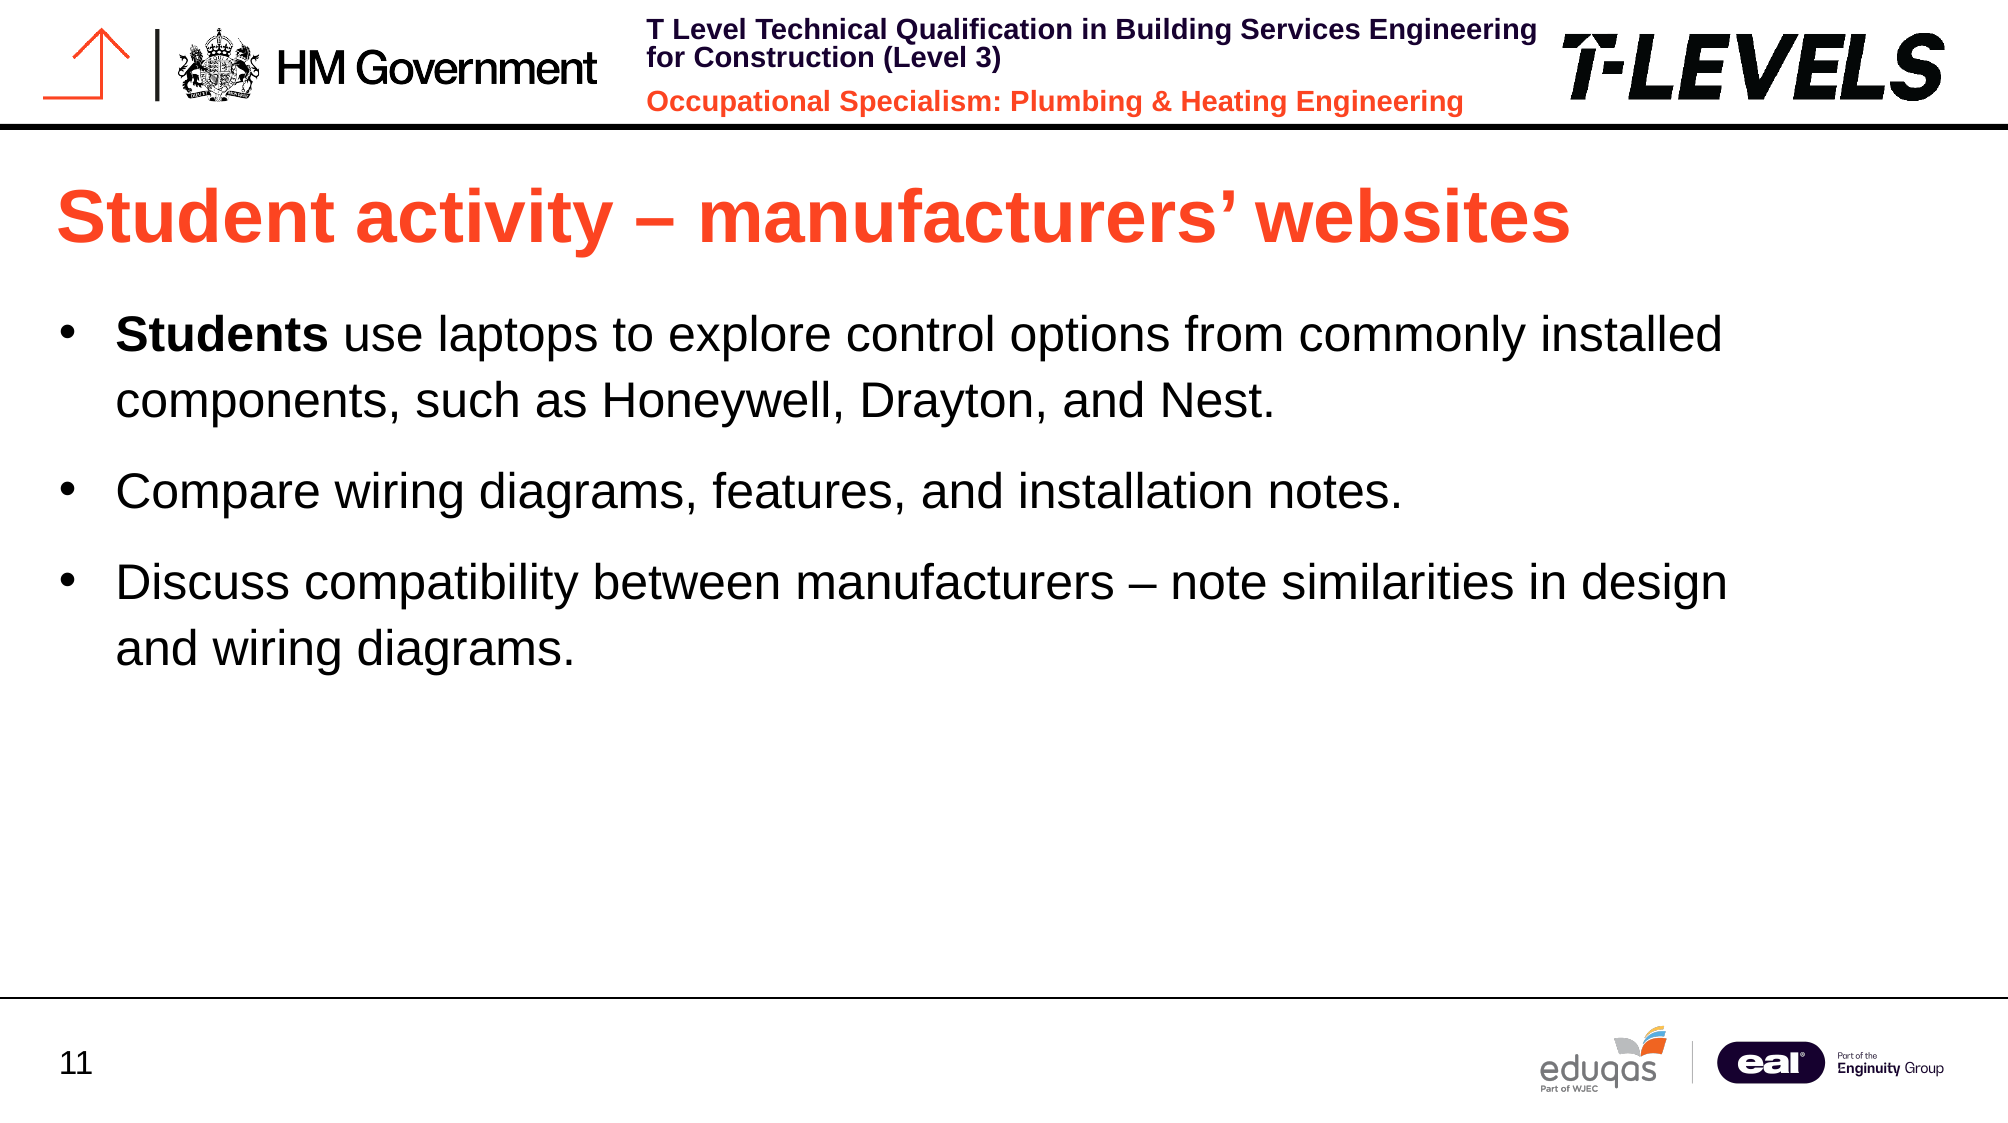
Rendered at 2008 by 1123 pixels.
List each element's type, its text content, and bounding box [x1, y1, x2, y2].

list Students use laptops to explore control options from commonly installed components, such as Honeywell, Drayton, and Nest. Compare wiring diagrams, features, and installation notes. Discuss compatibility between manufacturers – note similarities in design and wiring diagrams. [59, 295, 1768, 896]
title Student activity – manufacturers’ websites [41, 111, 1949, 314]
picture [1535, 1021, 1949, 1097]
picture [38, 27, 136, 100]
picture [1543, 25, 1964, 108]
picture [155, 28, 597, 102]
